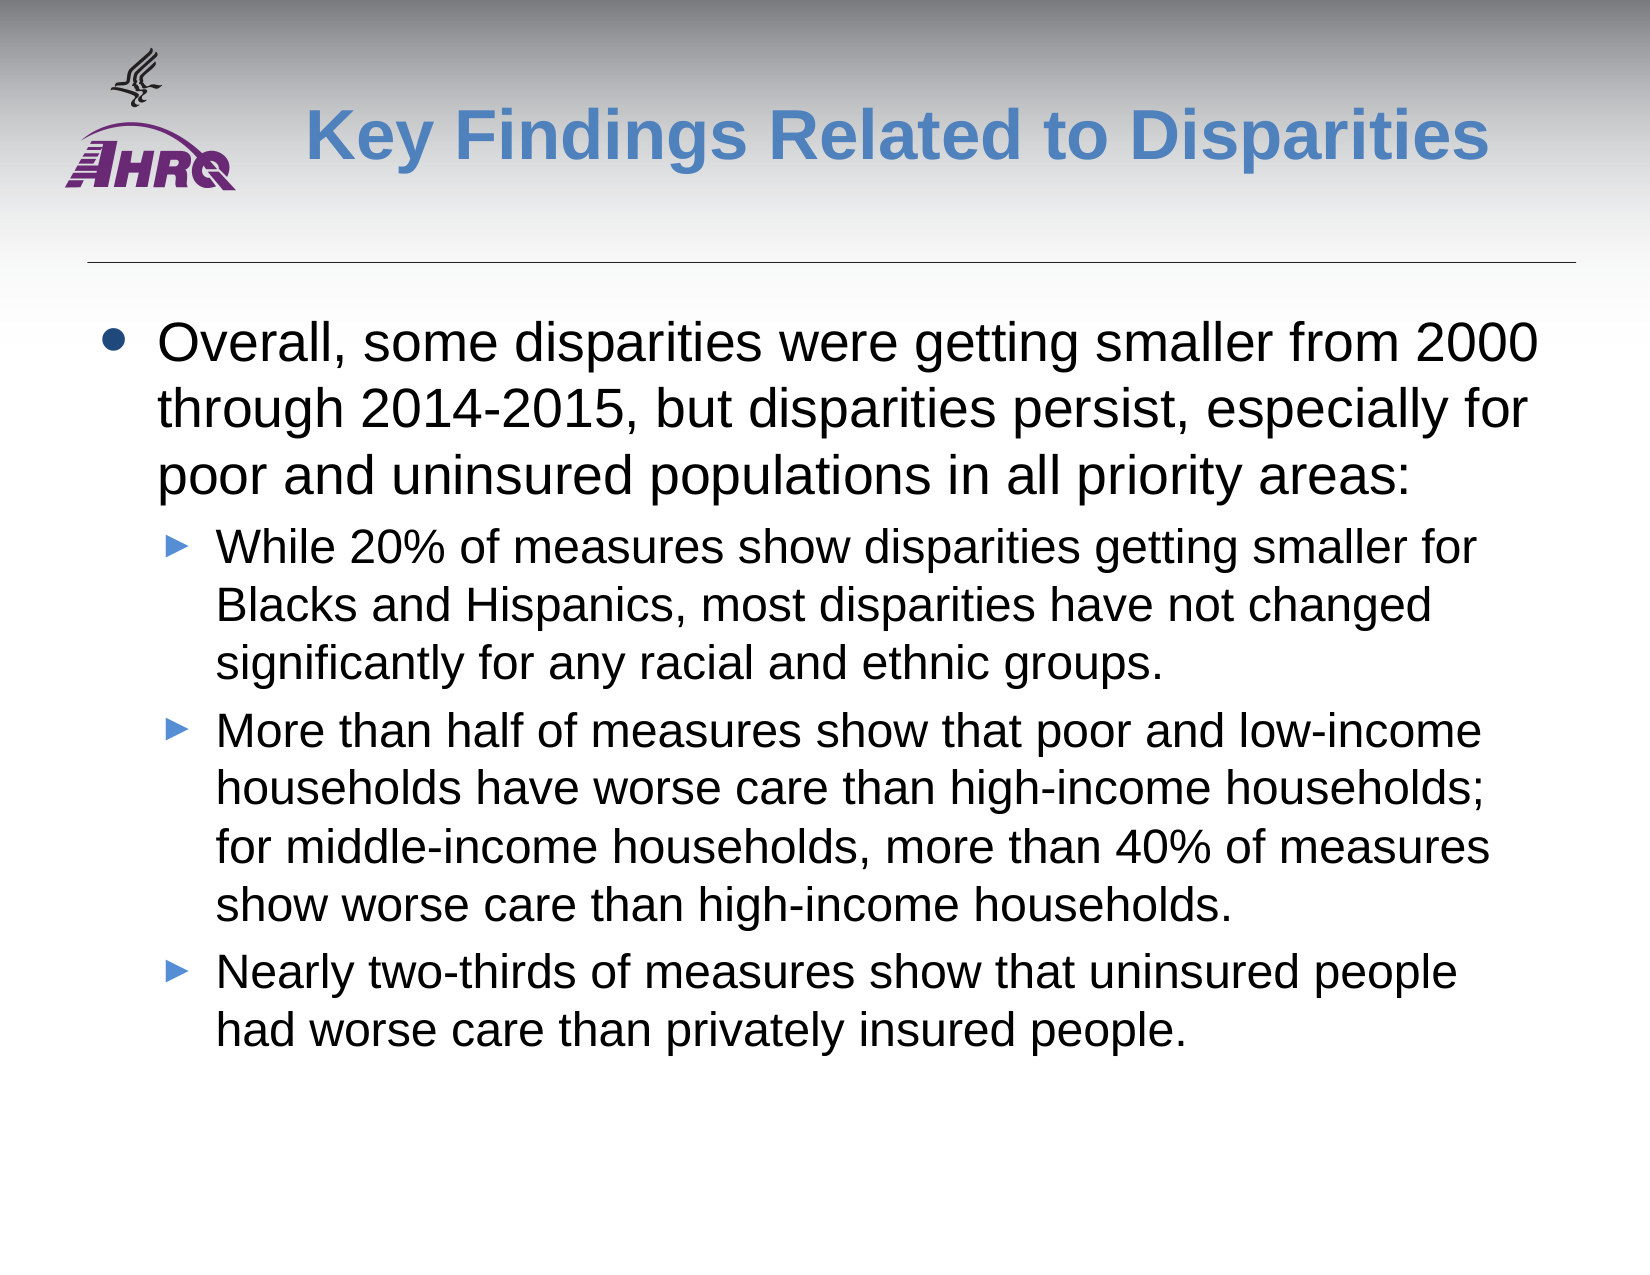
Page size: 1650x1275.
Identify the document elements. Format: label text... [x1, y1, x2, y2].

list Overall, some disparities were getting smaller from 2000 through 2014-2015, but disparities persist, especially for poor and uninsured populations in all priority areas: While 20% of measures show disparities getting smaller for Blacks and Hispanics, most disparities have not changed significantly for any racial and ethnic groups. More than half of measures show that poor and low-income households have worse care than high-income households; for middle-income households, more than 40% of measures show worse care than high-income households. Nearly two-thirds of measures show that uninsured people had worse care than privately insured people. [82, 297, 1568, 1139]
title Key Findings Related to Disparities [288, 51, 1568, 213]
picture [0, 0, 1650, 1275]
